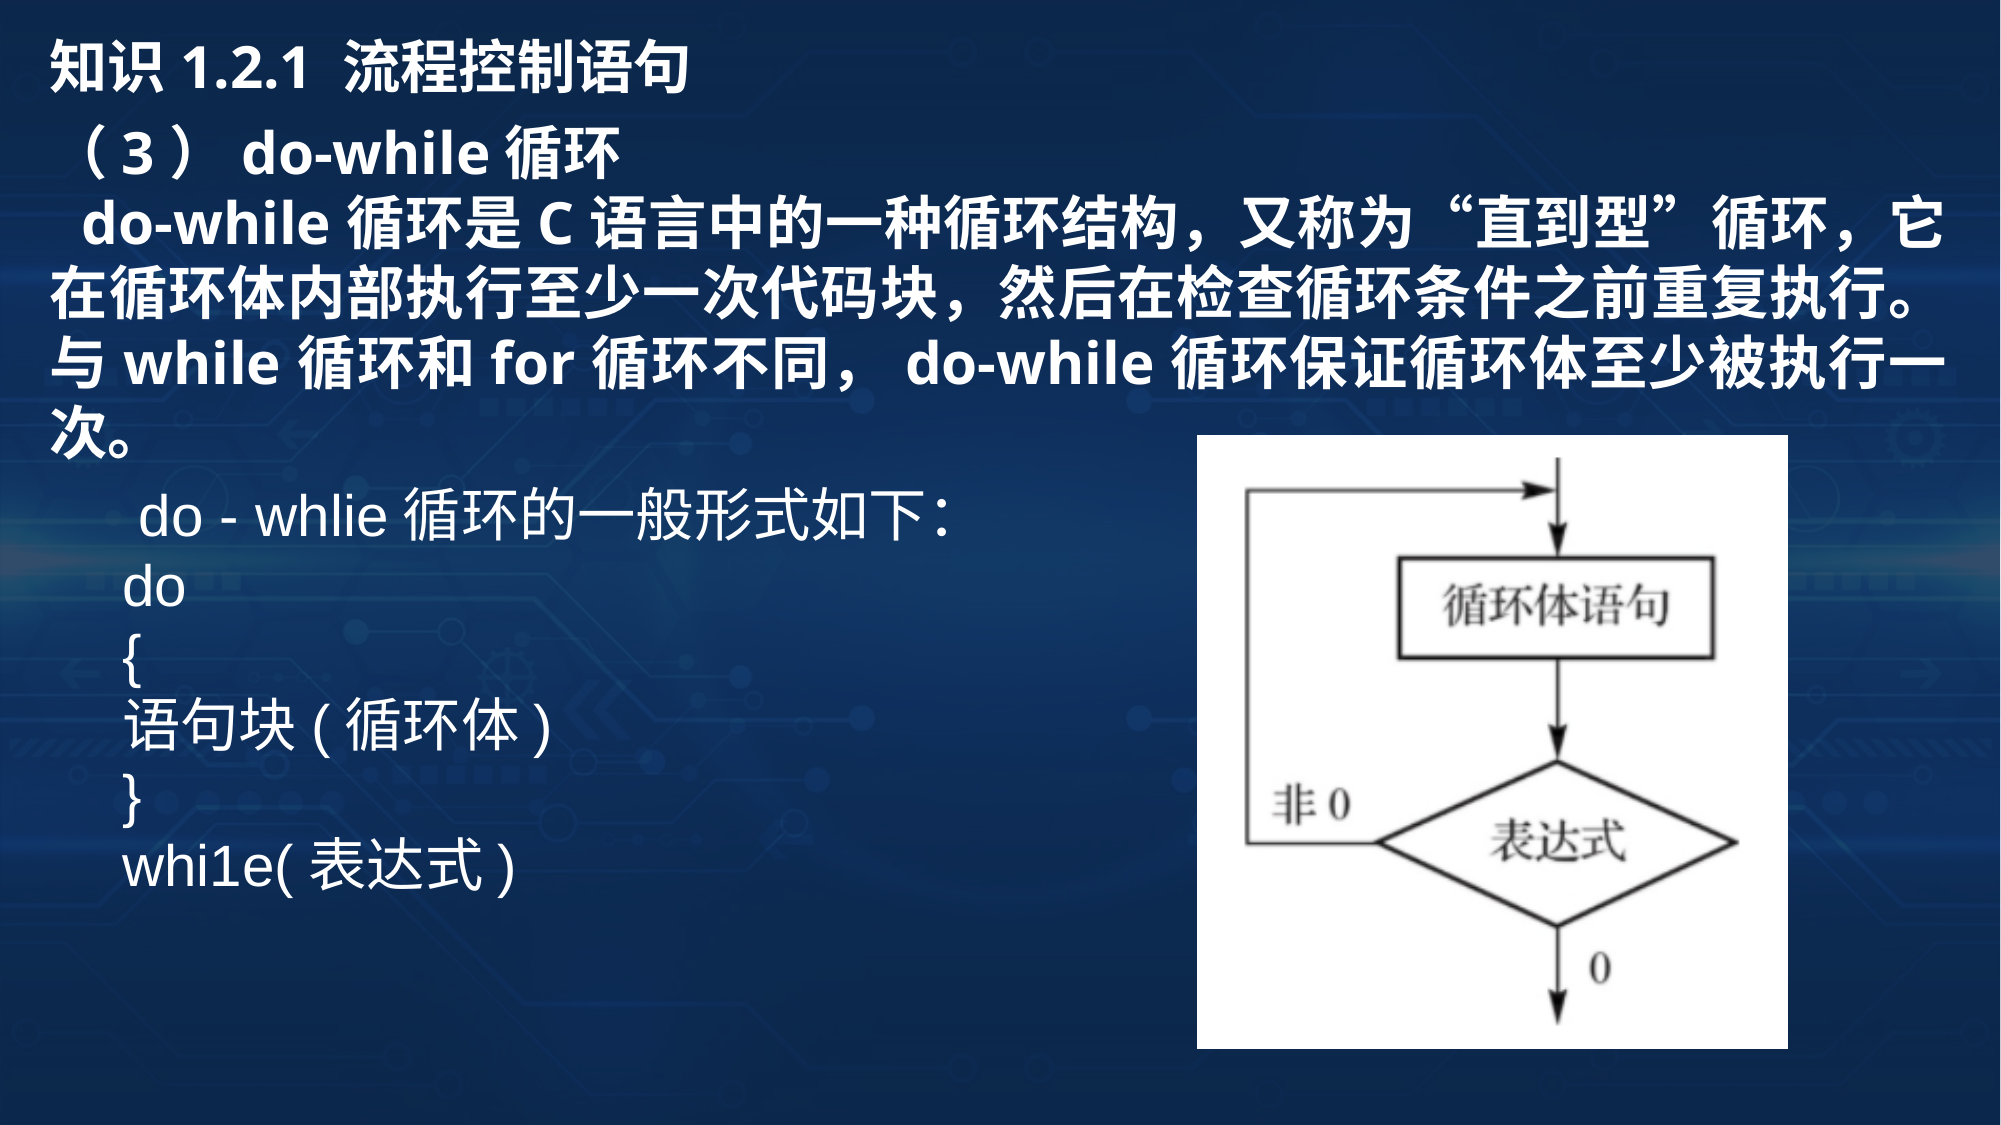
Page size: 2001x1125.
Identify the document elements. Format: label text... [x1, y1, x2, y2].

picture [1196, 435, 1788, 1050]
text_box （3）do-while循环 do-while循环是C语言中的一种循环结构，又称为“直到型”循环，它在循环体内部执行至少一次代码块，然后在检查循环条件之前重复执行。与while循环和for循环不同，do-while循环保证循环体至少被执行一次。 [34, 108, 1962, 474]
text_box 知识1.2.1 流程控制语句 [35, 23, 869, 108]
text_box do - whlie循环的一般形式如下： do { 语句块(循环体) } whi1e(表达式) [107, 470, 1000, 906]
